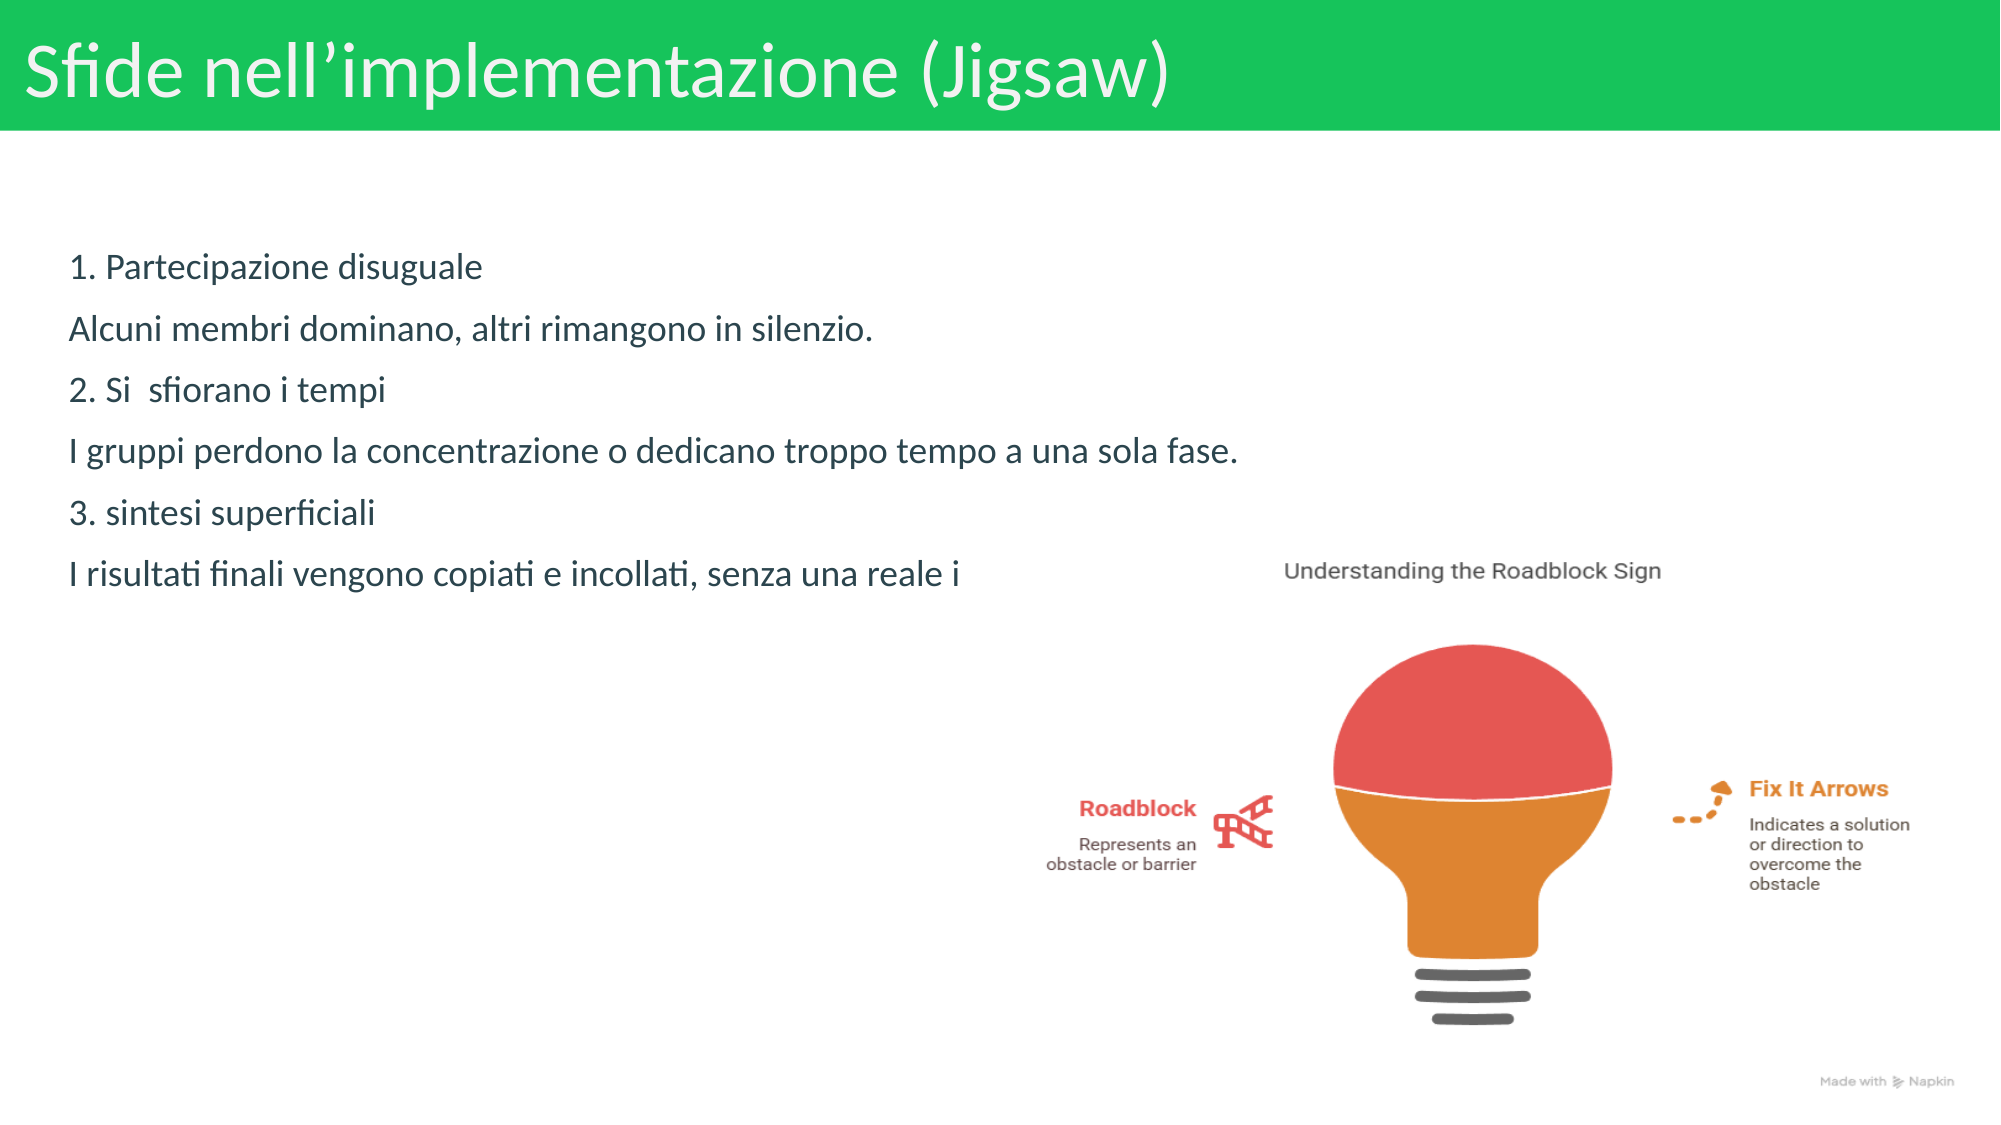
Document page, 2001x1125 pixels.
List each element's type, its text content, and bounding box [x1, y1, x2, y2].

list 1. Partecipazione disuguale Alcuni membri dominano, altri rimangono in silenzio. 2. Si sfiorano i tempi I gruppi perdono la concentrazione o dedicano troppo tempo a una sola fase. 3. sintesi superficiali I risultati finali vengono copiati e incollati, senza una reale integrazione dei contenuti. [16, 239, 1976, 1108]
title Sfide nell’implementazione (Jigsaw) [16, 13, 1976, 131]
picture [962, 505, 1985, 1112]
